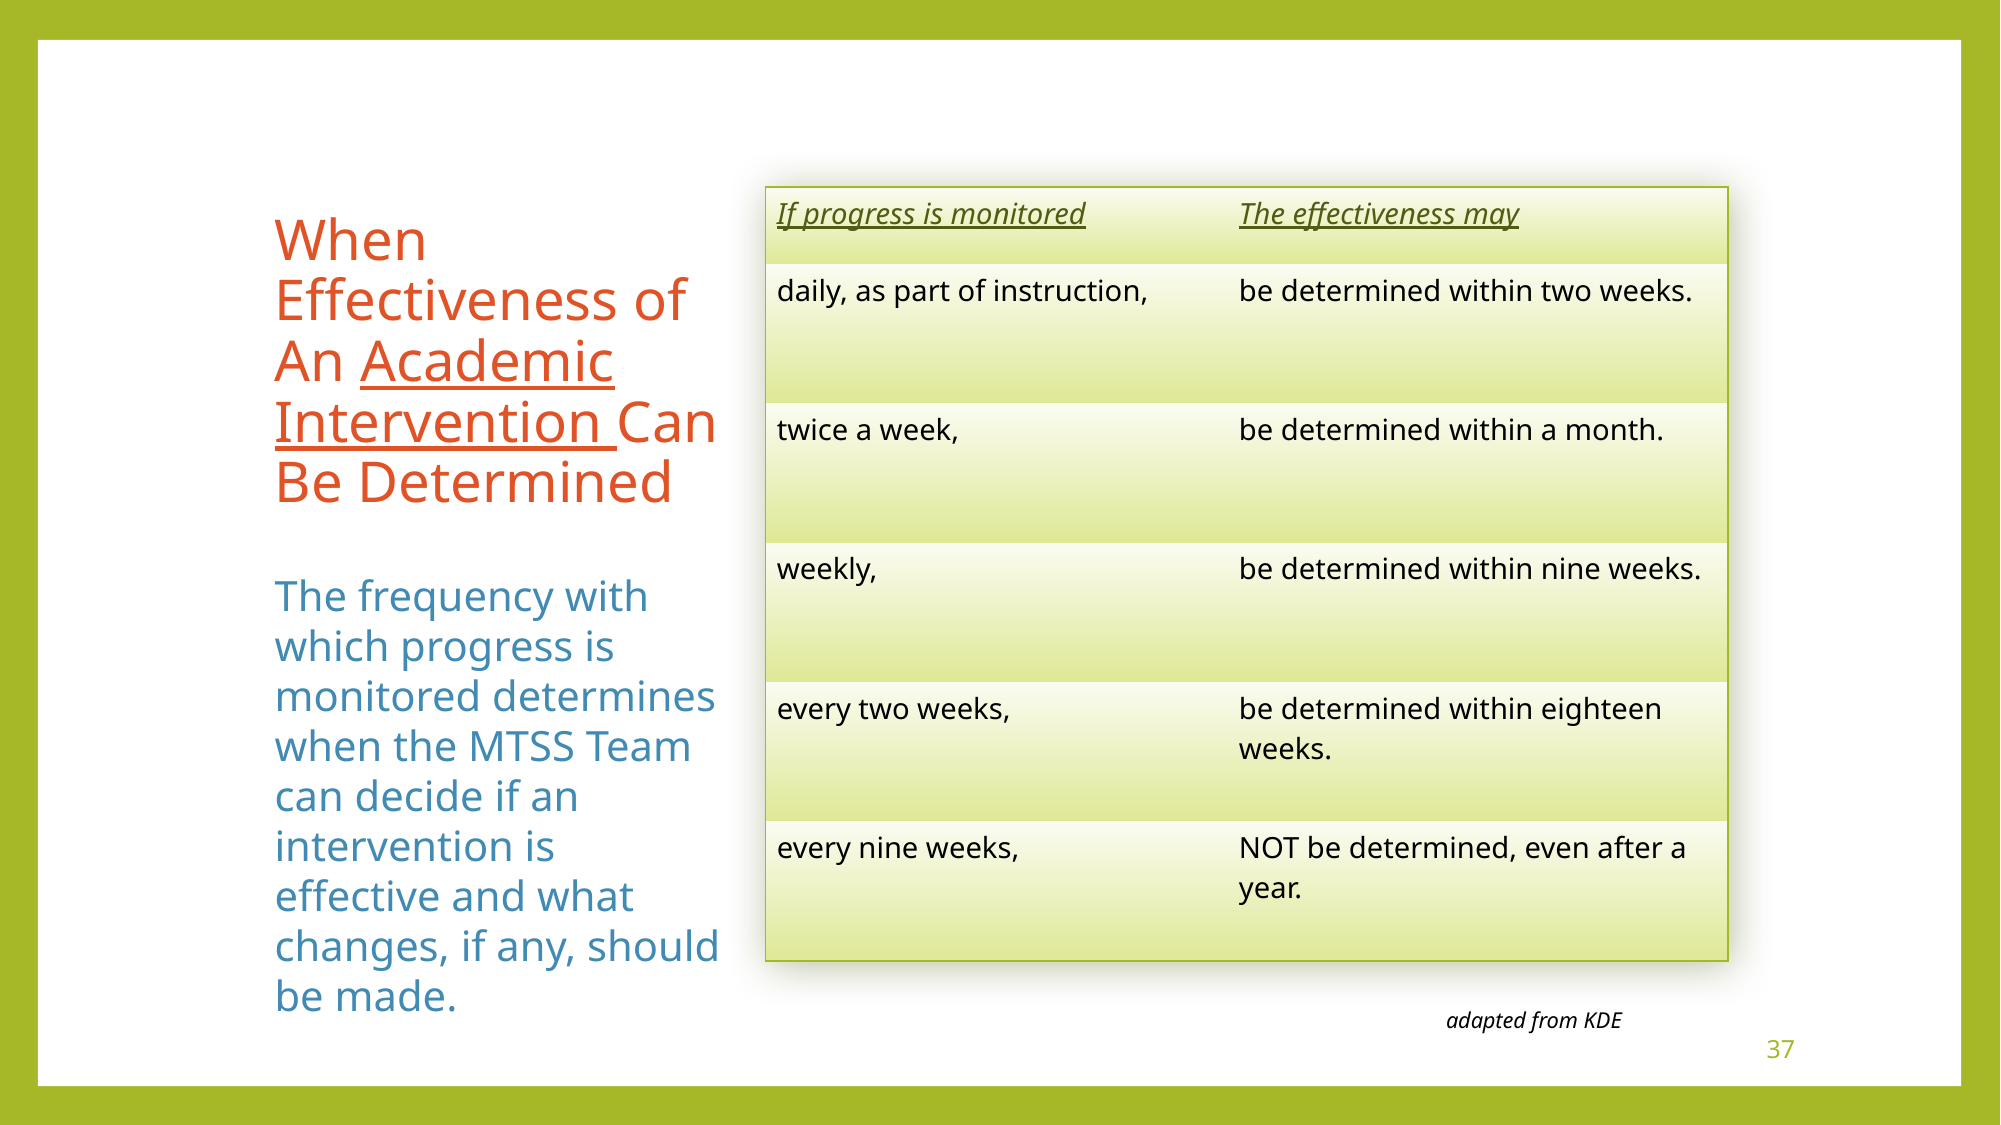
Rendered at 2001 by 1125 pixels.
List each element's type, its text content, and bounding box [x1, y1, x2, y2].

title When Effectiveness of An Academic Intervention Can Be Determined [259, 178, 734, 523]
text_box adapted from KDE [1431, 1000, 1704, 1041]
table_cell daily, as part of instruction, [766, 265, 1228, 404]
table_cell be determined within two weeks. [1228, 265, 1727, 404]
table_cell NOT be determined, even after a year. [1228, 822, 1727, 960]
table_cell every nine weeks, [766, 822, 1228, 960]
table_cell be determined within a month. [1228, 404, 1727, 543]
table_cell weekly, [766, 543, 1228, 683]
table_cell twice a week, [766, 404, 1228, 543]
table_header If progress is monitored [766, 188, 1228, 265]
table_header The effectiveness may [1228, 188, 1727, 265]
table_cell be determined within nine weeks. [1228, 543, 1727, 683]
table_cell every two weeks, [766, 683, 1228, 822]
list The frequency with which progress is monitored determines when the MTSS Team can decide if an intervention is effective and what changes, if any, should be made. [259, 561, 743, 962]
slide_number 37 [1530, 1020, 1811, 1081]
table_cell be determined within eighteen weeks. [1228, 683, 1727, 822]
